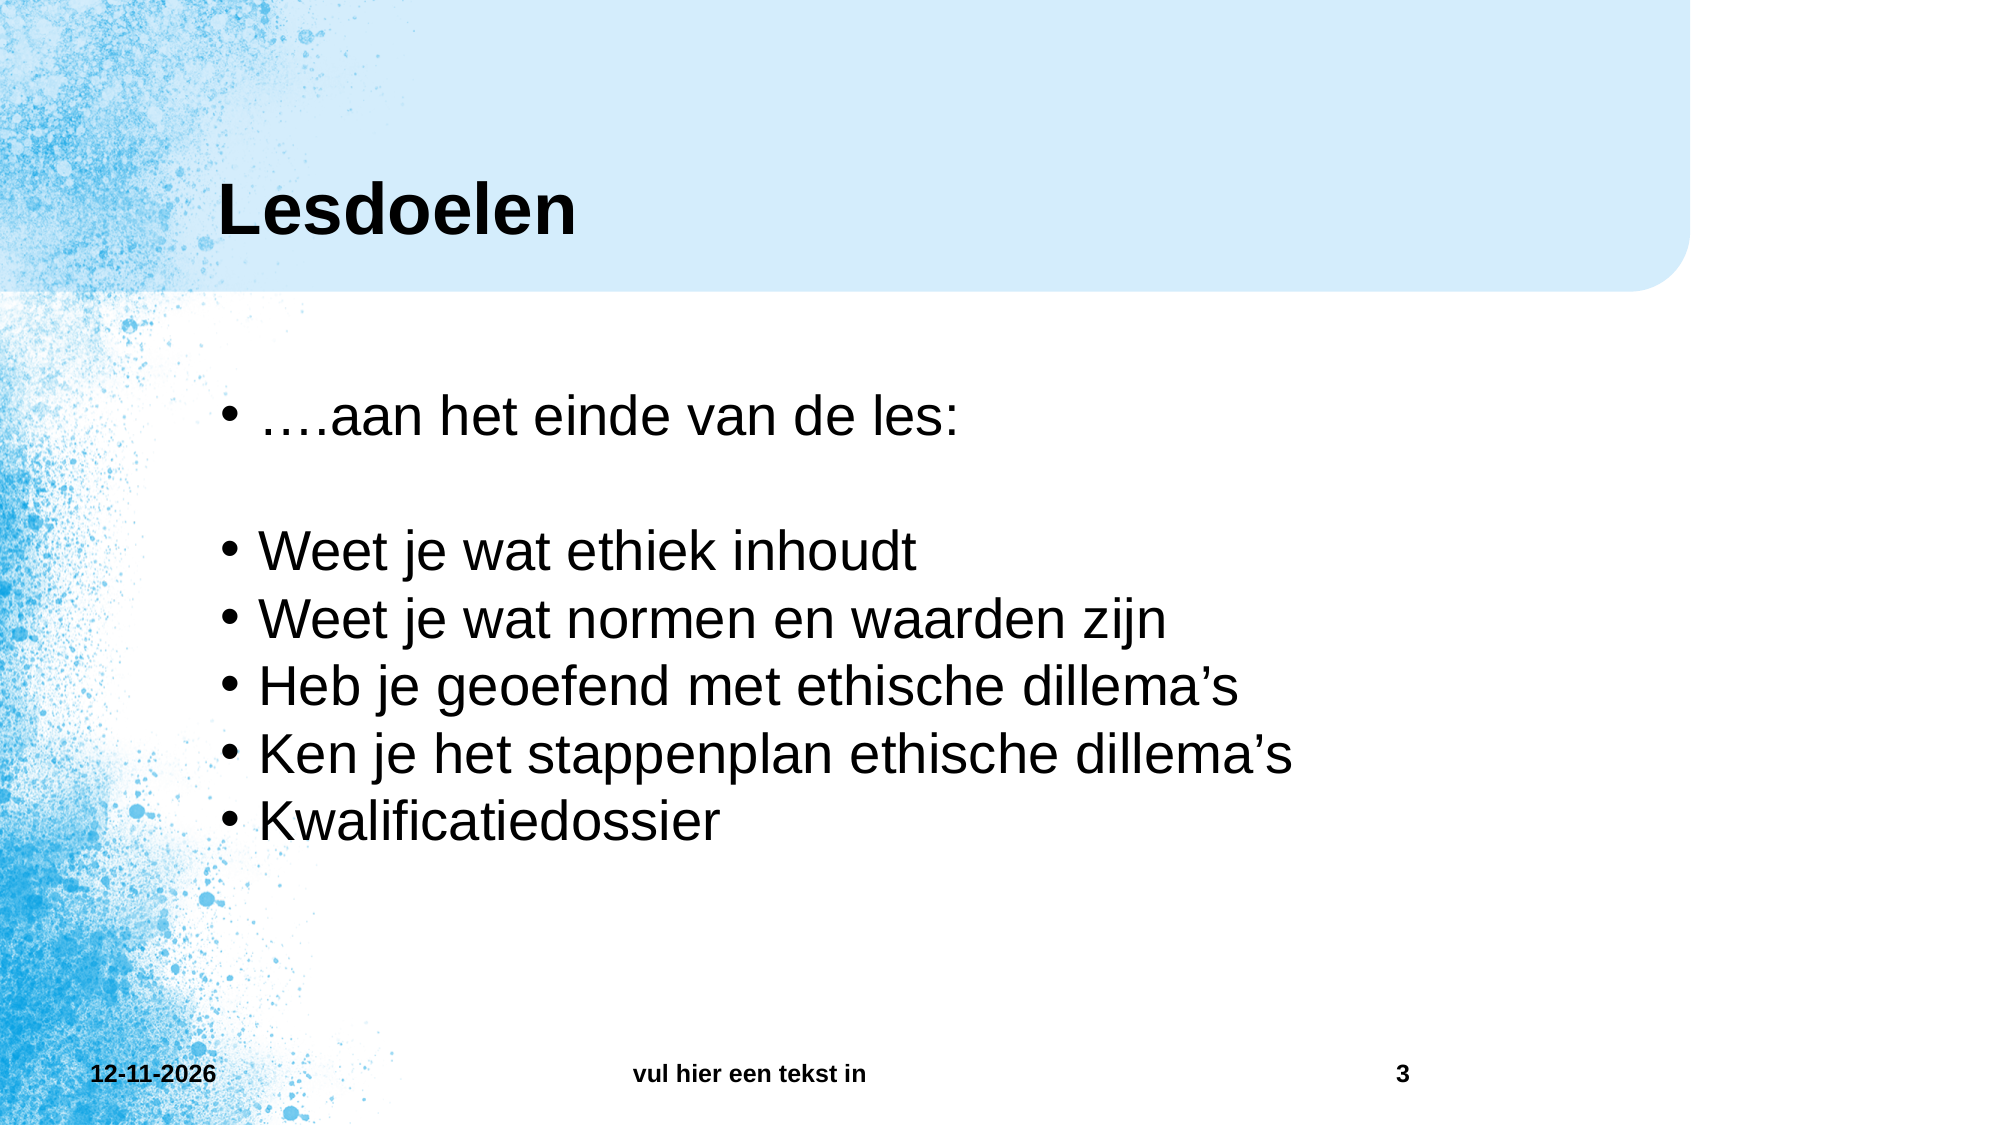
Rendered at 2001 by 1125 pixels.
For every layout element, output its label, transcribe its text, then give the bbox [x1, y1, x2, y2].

footer vul hier een tekst in [512, 1042, 988, 1103]
picture [0, 0, 415, 1125]
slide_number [75, 1042, 425, 1103]
list ….aan het einde van de les: Weet je wat ethiek inhoudt Weet je wat normen en waarden zijn Heb je geoefend met ethische dillema’s Ken je het stappenplan ethische dillema’s Kwalificatiedossier [220, 379, 1650, 935]
title Lesdoelen [217, 61, 1556, 250]
slide_number 3 [1074, 1042, 1425, 1103]
